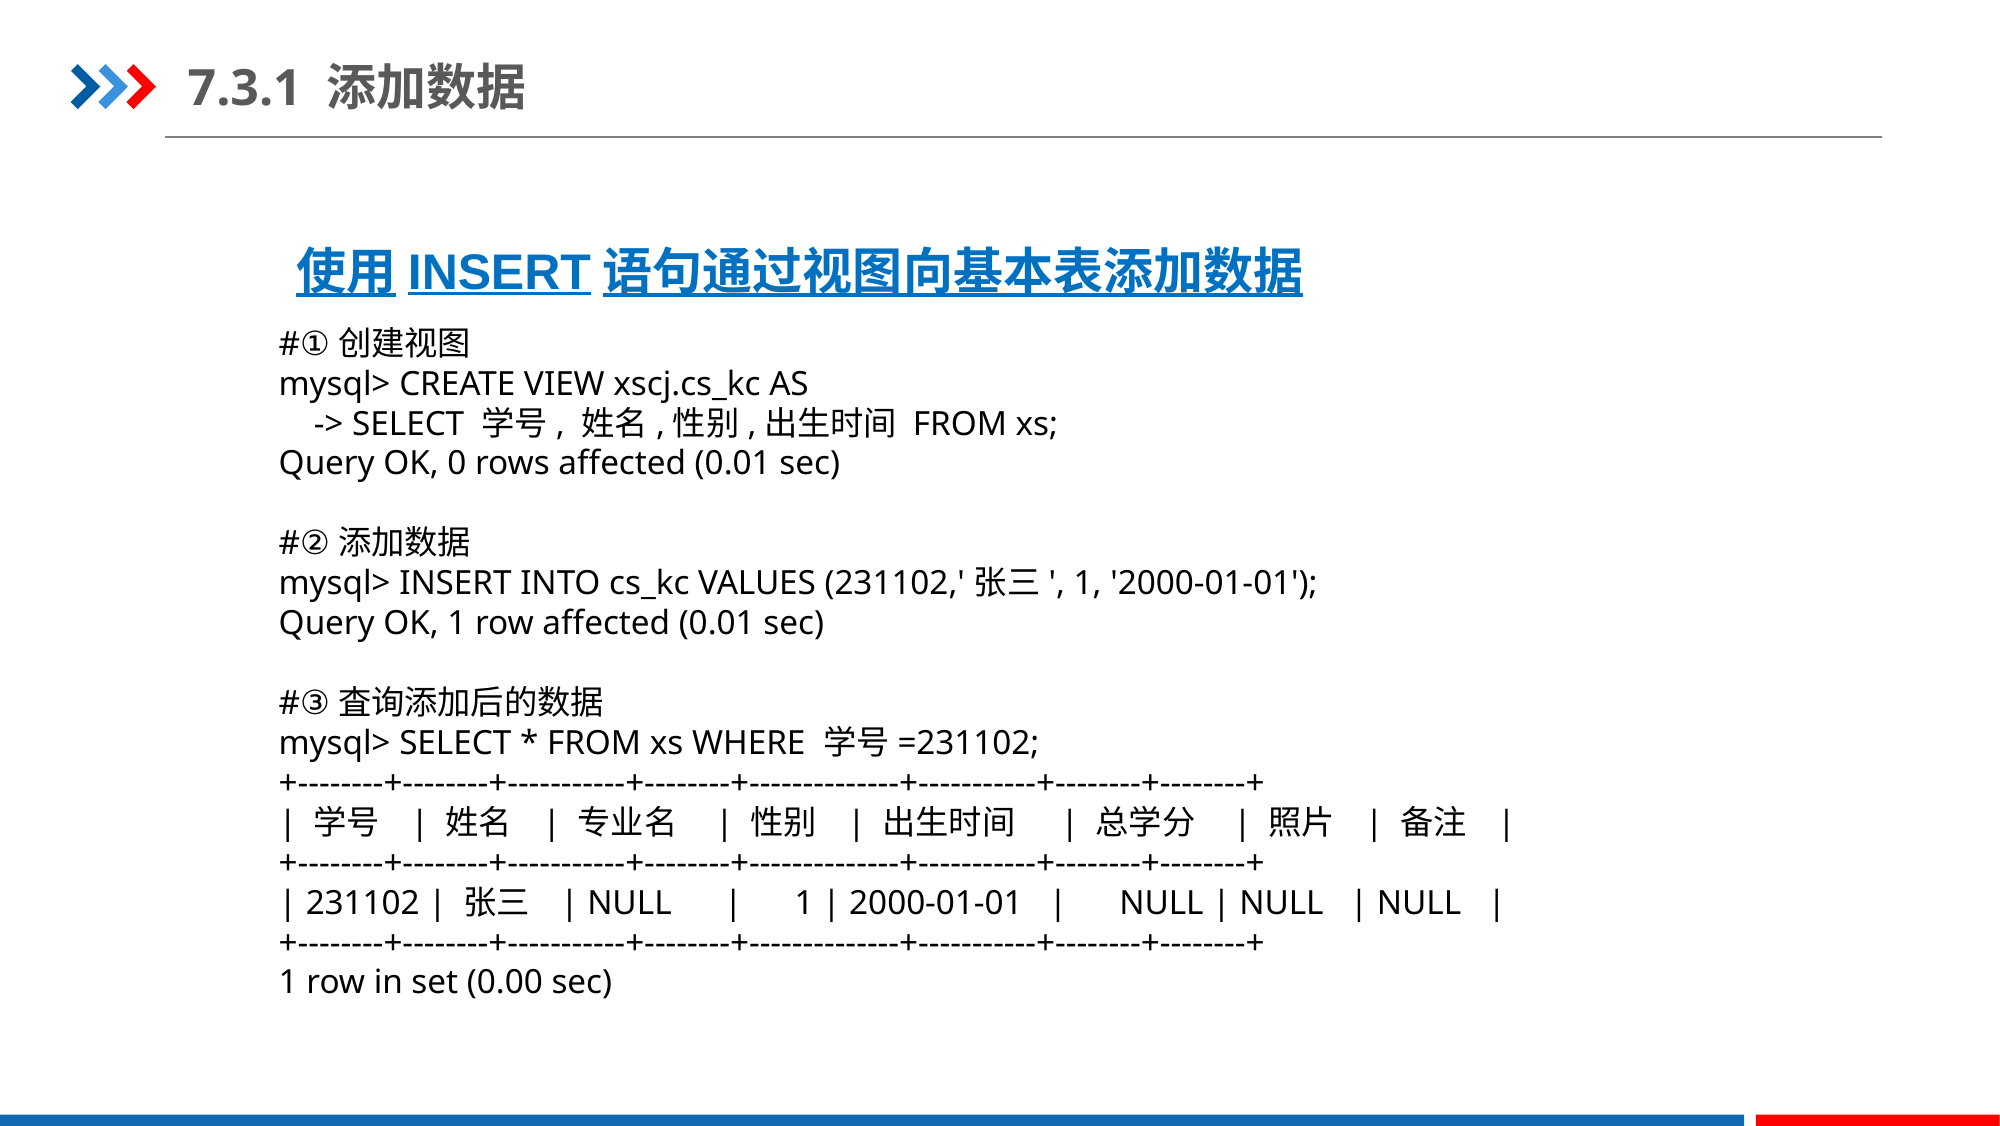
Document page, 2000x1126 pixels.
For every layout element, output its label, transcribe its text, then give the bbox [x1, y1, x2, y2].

text_box 使用INSERT语句通过视图向基本表添加数据 [281, 231, 1318, 314]
text_box #①创建视图 mysql> CREATE VIEW xscj.cs_kc AS -> SELECT 学号, 姓名,性别,出生时间 FROM xs; Query OK, 0 rows affected (0.01 sec) #②添加数据 mysql> INSERT INTO cs_kc VALUES (231102,'张三', 1, '2000-01-01'); Query OK, 1 row affected (0.01 sec) #③査询添加后的数据 mysql> SELECT * FROM xs WHERE 学号=231102; +--------+--------+-----------+--------+--------------+-----------+--------+--------+ | 学号 | 姓名 | 专业名 | 性别 | 出生时间 | 总学分 | 照片 | 备注 | +--------+--------+-----------+--------+--------------+-----------+--------+--------+ | 231102 | 张三 | NULL | 1 | 2000-01-01 | NULL | NULL | NULL | +--------+--------+-----------+--------+--------------+-----------+--------+--------+ 1 row in set (0.00 sec) [220, 314, 1863, 1062]
text_box 7.3.1 添加数据 [187, 43, 827, 127]
